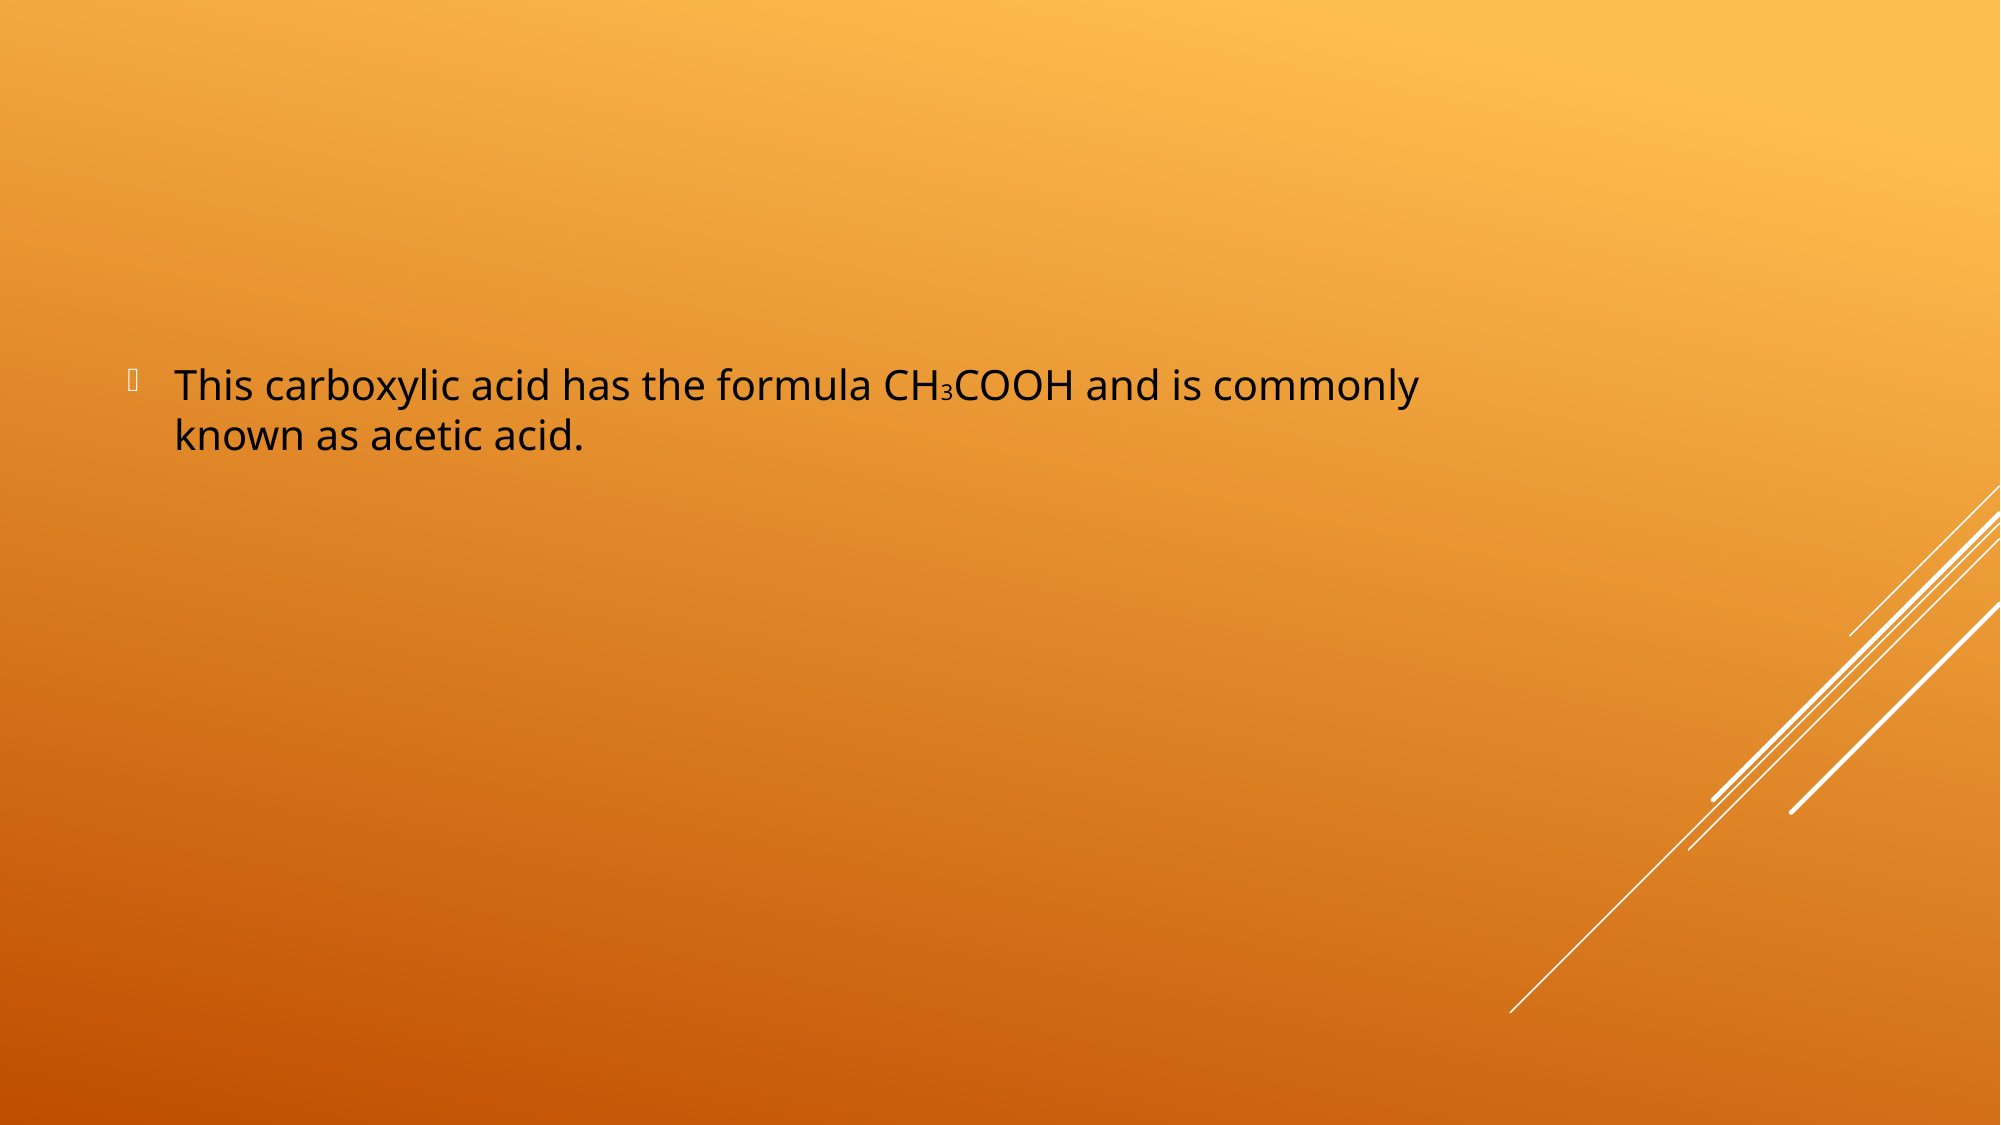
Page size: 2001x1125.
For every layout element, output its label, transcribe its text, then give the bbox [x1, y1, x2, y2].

list This carboxylic acid has the formula CH3COOH and is commonly known as acetic acid. [112, 112, 1513, 706]
